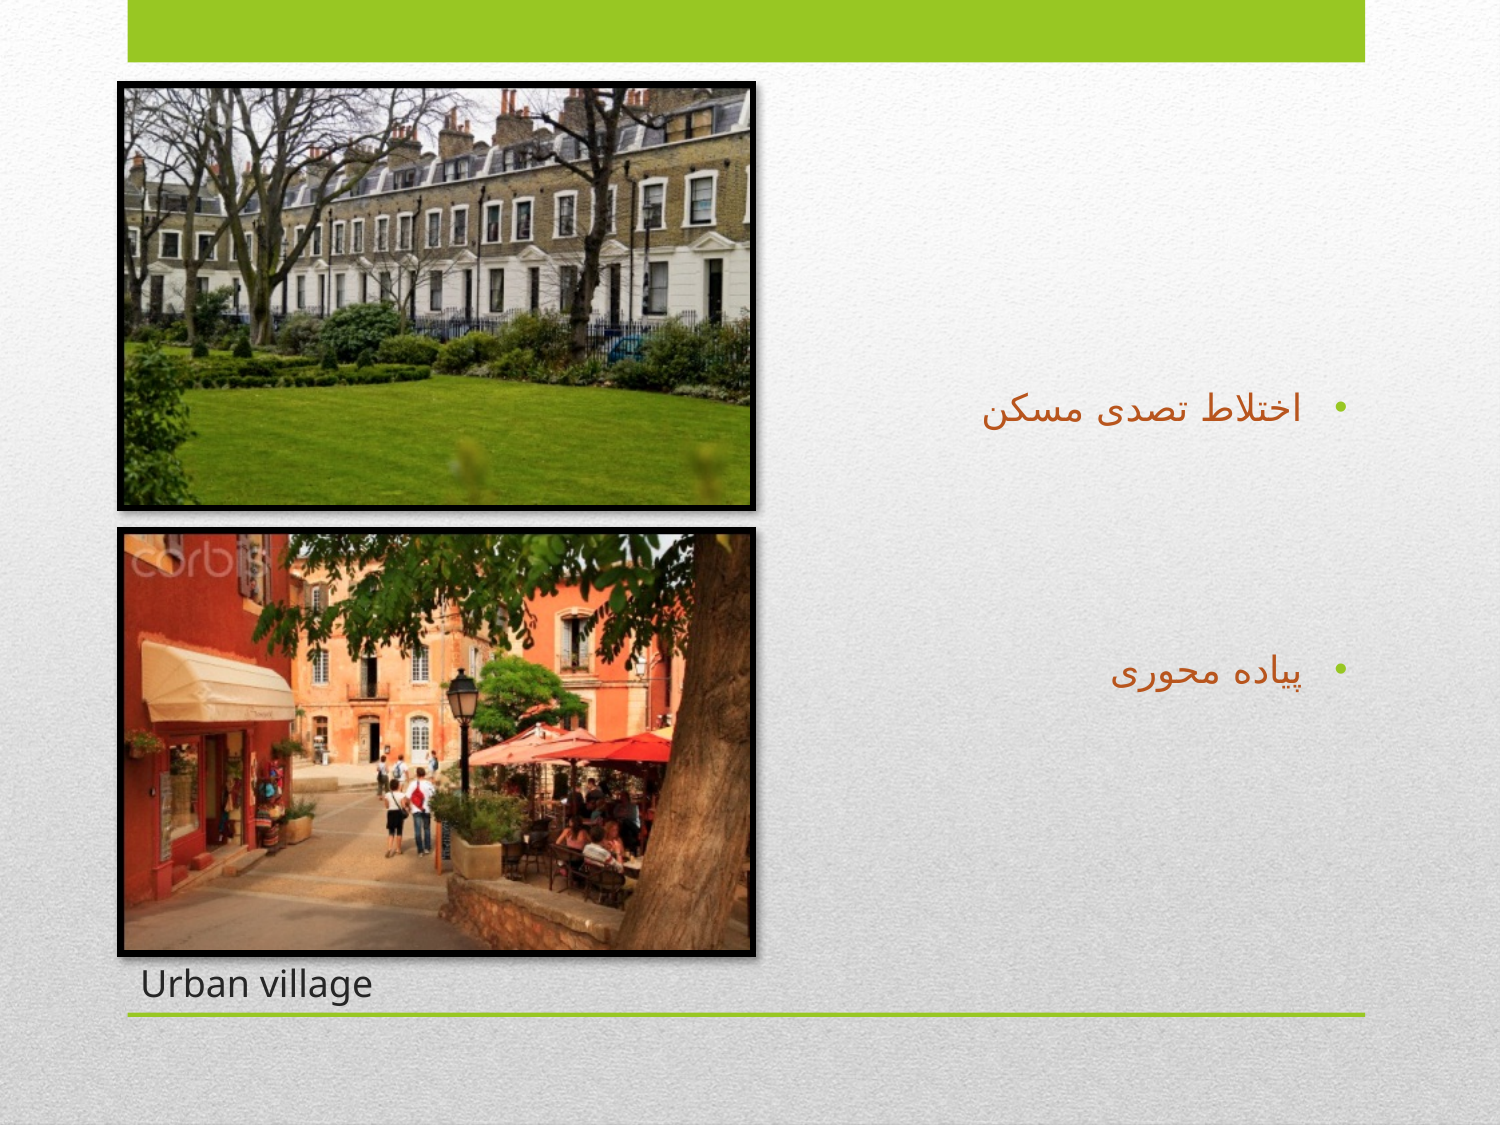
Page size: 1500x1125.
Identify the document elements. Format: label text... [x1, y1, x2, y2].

list اختلاط تصدی مسکن پیاده محوری [787, 112, 1363, 963]
picture [0, 0, 1500, 1125]
title Urban village [125, 750, 1238, 1013]
